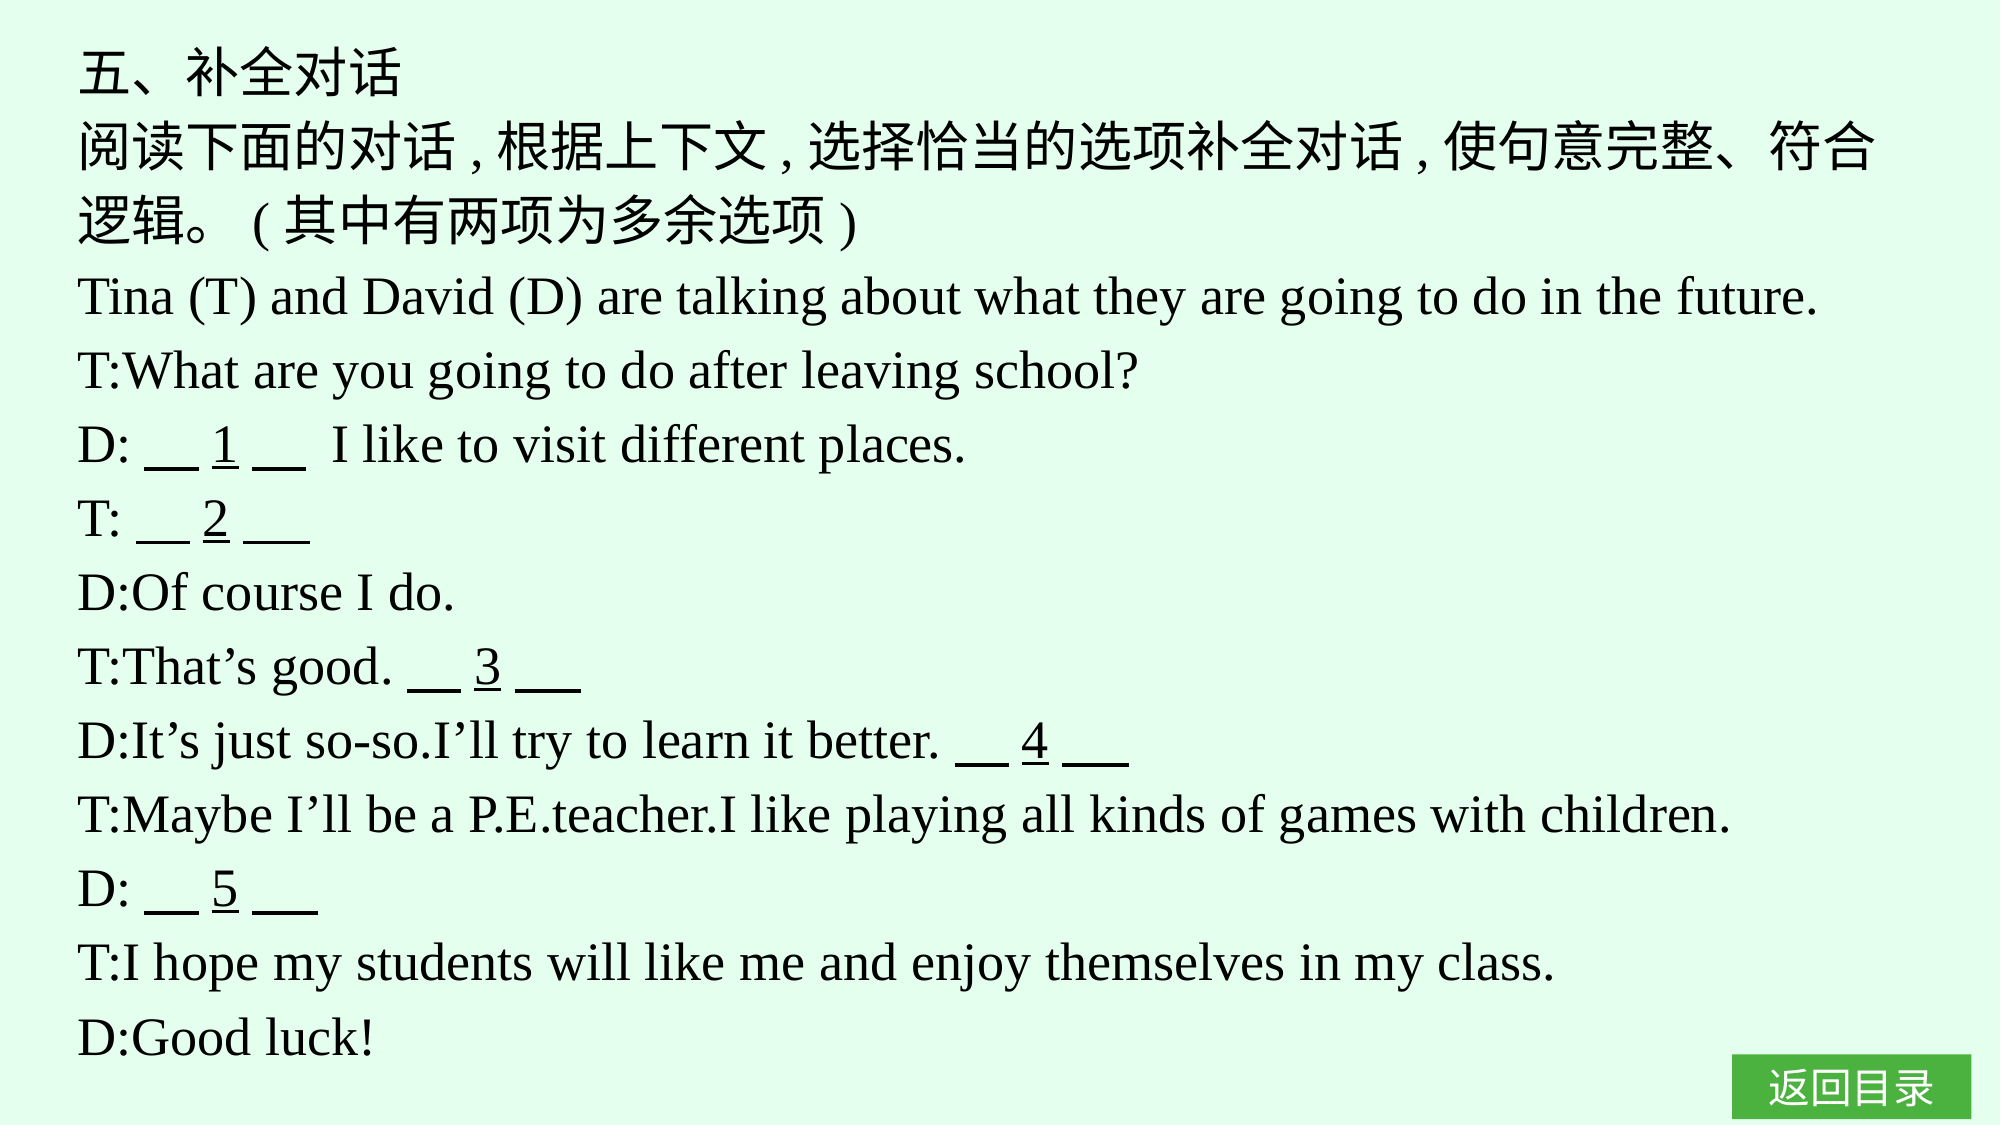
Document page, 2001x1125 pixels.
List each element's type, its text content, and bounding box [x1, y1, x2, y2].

text_box 五、补全对话 阅读下面的对话,根据上下文,选择恰当的选项补全对话,使句意完整、符合逻辑。(其中有两项为多余选项) Tina (T) and David (D) are talking about what they are going to do in the future. T:What are you going to do after leaving school? D: 1 I like to visit different places. T: 2 D:Of course I do. T:That’s good. 3 D:It’s just so-so.I’ll try to learn it better. 4 T:Maybe I’ll be a P.E.teacher.I like playing all kinds of games with children. D: 5 T:I hope my students will like me and enjoy themselves in my class. D:Good luck! [62, 21, 1938, 1074]
